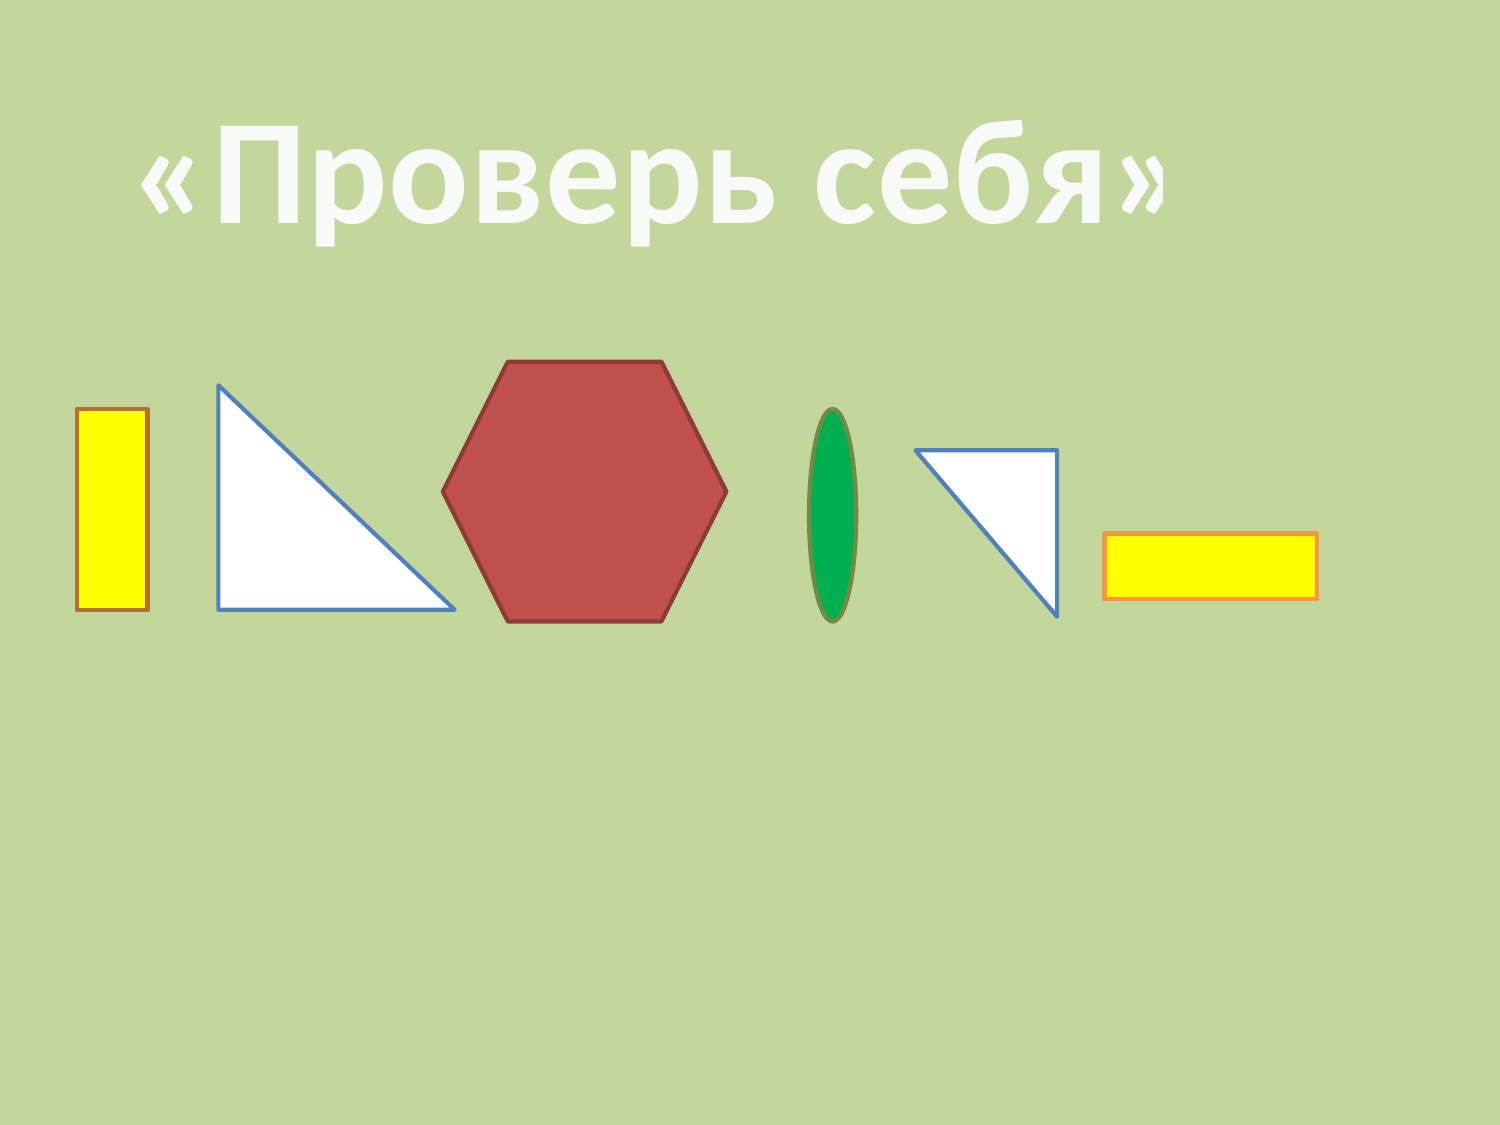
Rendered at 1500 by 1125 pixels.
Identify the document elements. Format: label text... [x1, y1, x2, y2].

text_box «Проверь себя» [115, 66, 1208, 262]
text_box [440, 359, 729, 624]
text_box [216, 383, 457, 612]
text_box [75, 407, 150, 612]
text_box [806, 406, 859, 624]
text_box [1102, 531, 1319, 601]
text_box [913, 448, 1060, 619]
